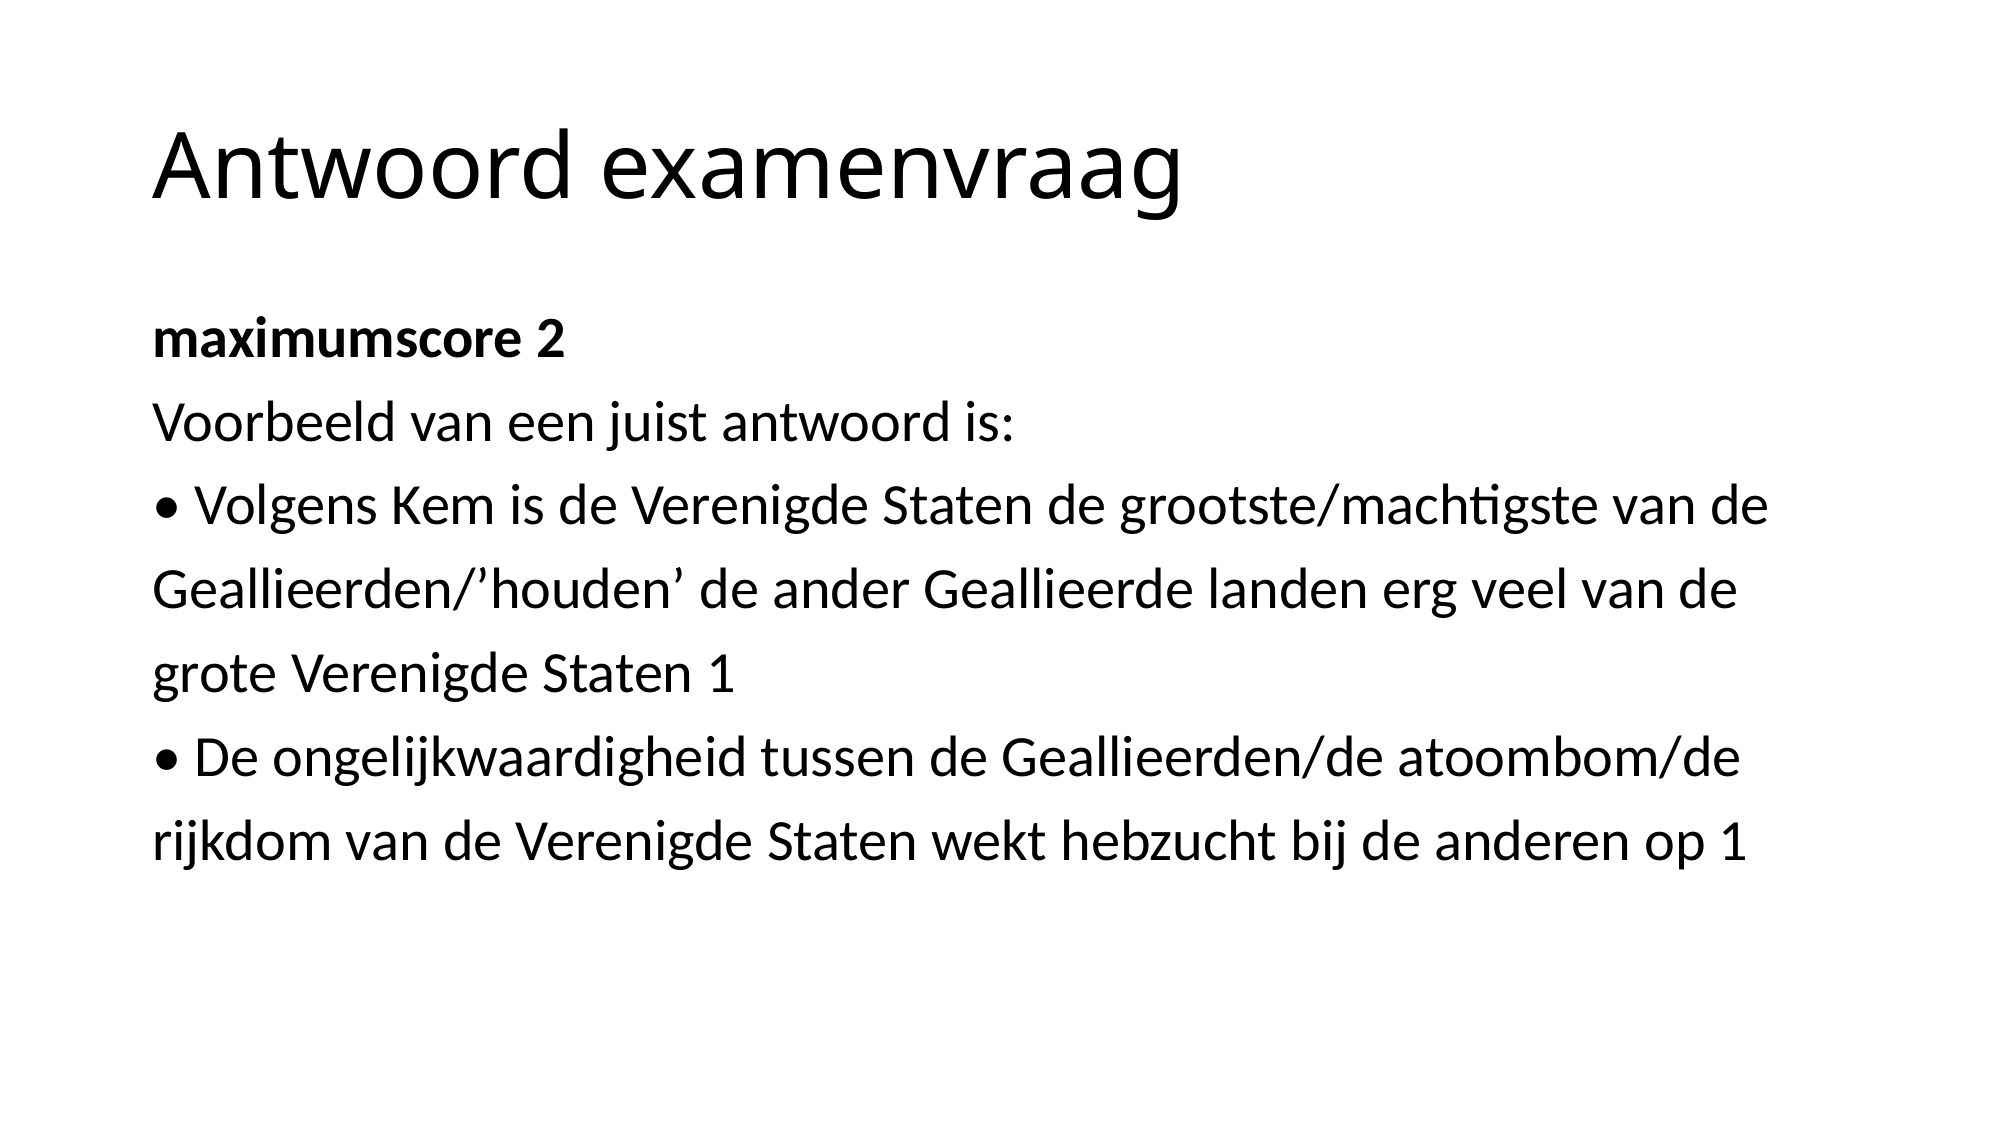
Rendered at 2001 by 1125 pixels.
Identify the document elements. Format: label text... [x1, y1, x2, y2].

list maximumscore 2 Voorbeeld van een juist antwoord is: • Volgens Kem is de Verenigde Staten de grootste/machtigste van de Geallieerden/’houden’ de ander Geallieerde landen erg veel van de grote Verenigde Staten 1 • De ongelijkwaardigheid tussen de Geallieerden/de atoombom/de rijkdom van de Verenigde Staten wekt hebzucht bij de anderen op 1 [137, 299, 1863, 1014]
title Antwoord examenvraag [137, 59, 1863, 278]
